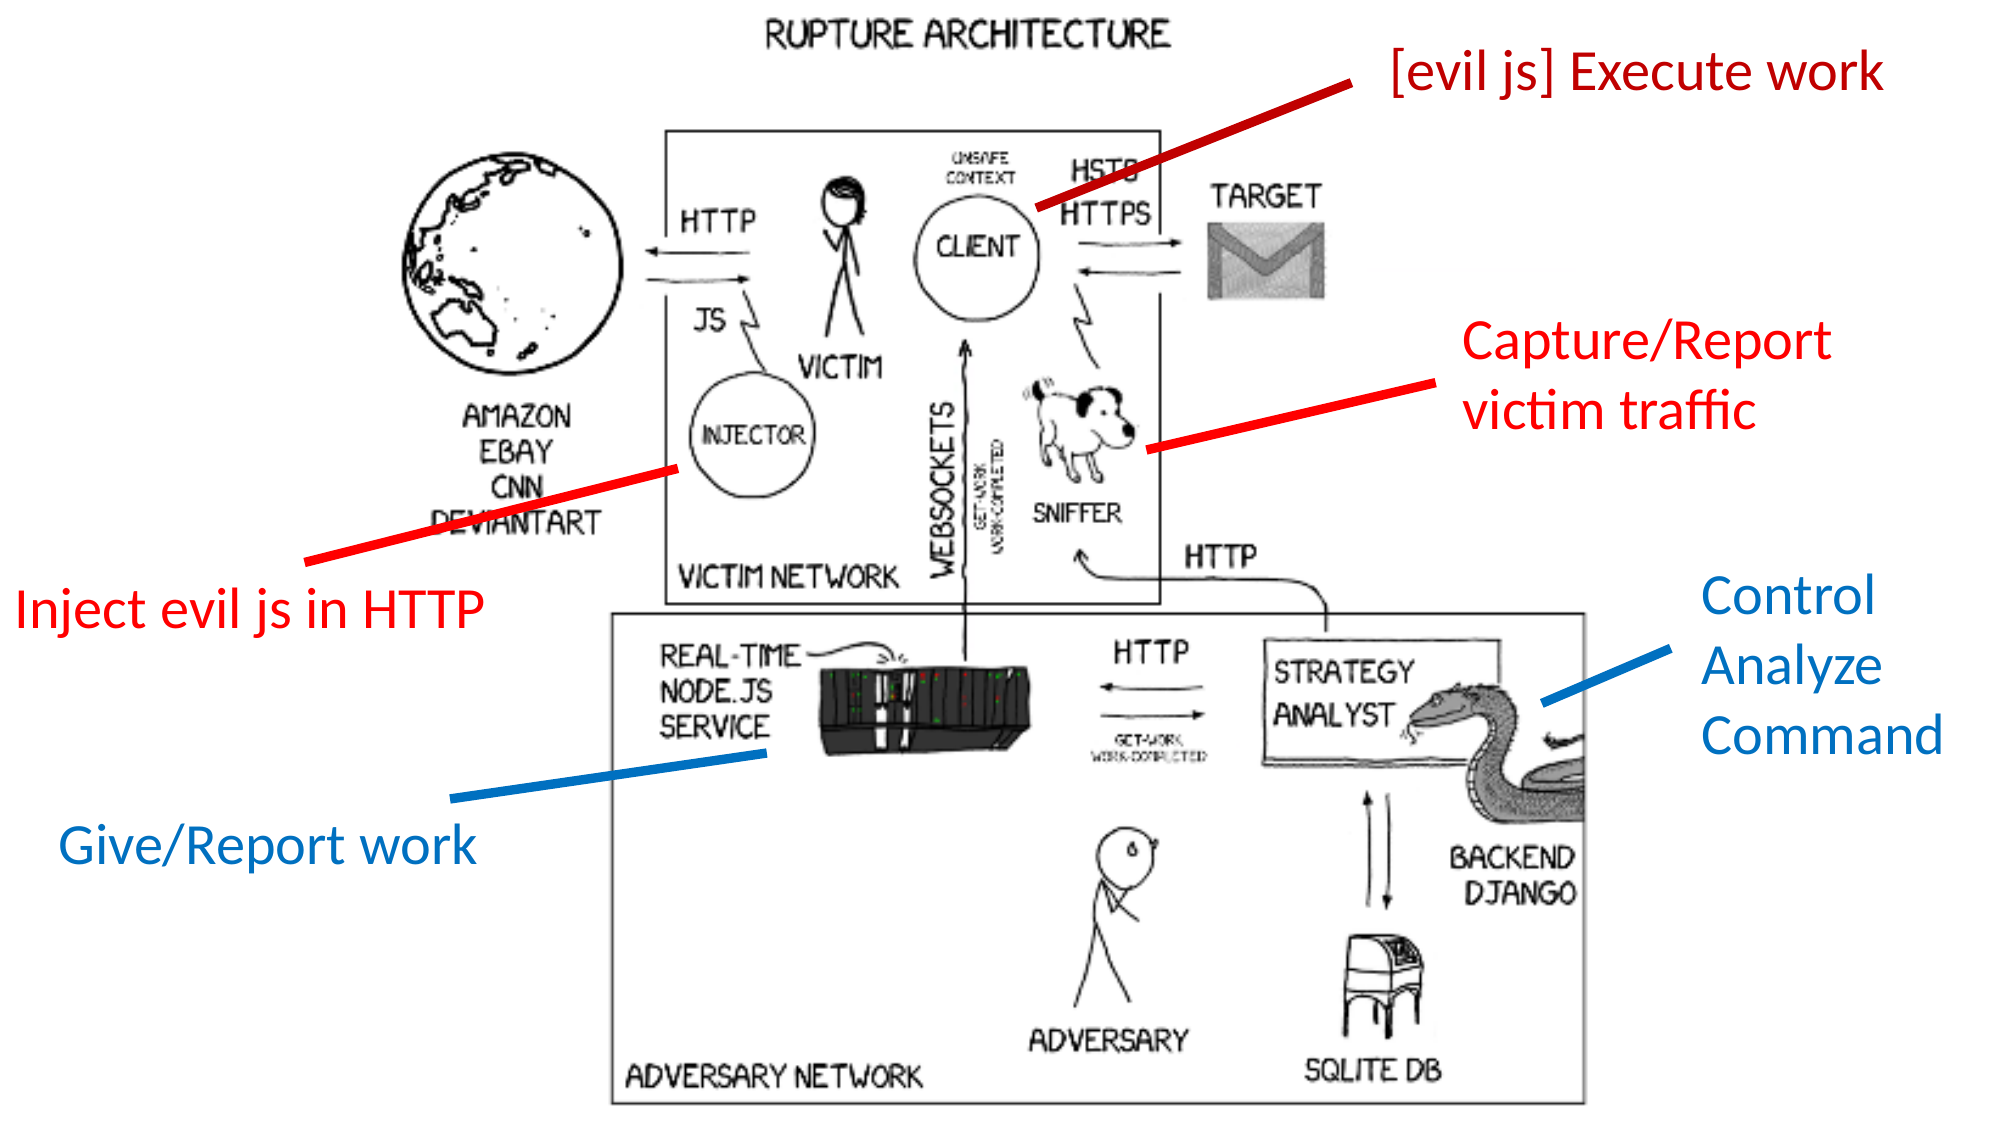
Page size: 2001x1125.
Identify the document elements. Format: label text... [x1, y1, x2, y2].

text_box Control Analyze Command [1687, 548, 1991, 774]
text_box Inject evil js in HTTP [0, 562, 354, 648]
text_box Capture/Report victim traffic [1621, 293, 2000, 449]
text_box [1036, 82, 1352, 209]
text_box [449, 752, 767, 799]
text_box Give/Report work [43, 798, 354, 884]
picture [354, 0, 1622, 1125]
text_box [1541, 648, 1671, 704]
text_box [evil js] Execute work [1621, 24, 2000, 110]
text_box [1146, 382, 1436, 450]
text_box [304, 468, 678, 563]
